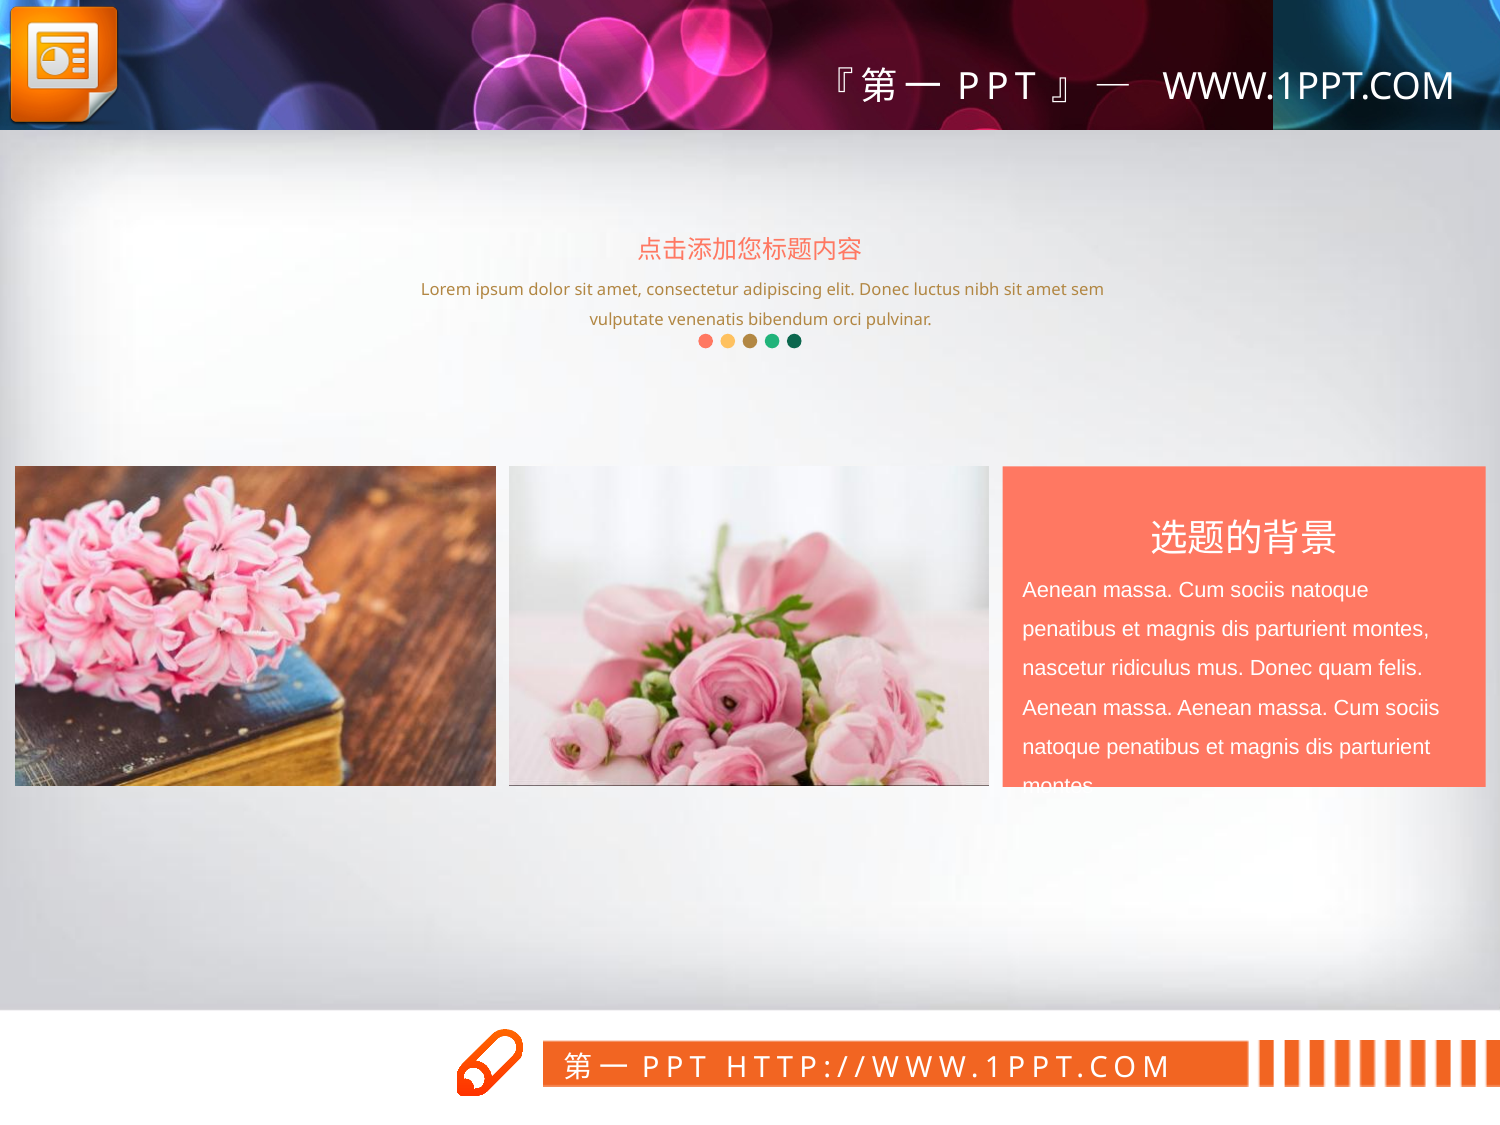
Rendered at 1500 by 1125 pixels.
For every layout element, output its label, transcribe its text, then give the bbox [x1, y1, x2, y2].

text_box Lorem ipsum dolor sit amet, consectetur adipiscing elit. Donec luctus nibh sit amet sem vulputate venenatis bibendum orci pulvinar. [404, 261, 1122, 337]
text_box 点击添加您标题内容 [622, 226, 878, 261]
text_box Aenean massa. Cum sociis natoque penatibus et magnis dis parturient montes, nascetur ridiculus mus. Donec quam felis. Aenean massa. Aenean massa. Cum sociis natoque penatibus et magnis dis parturient montes [1007, 554, 1481, 806]
text_box [1002, 466, 1486, 787]
picture [543, 1040, 1500, 1087]
text_box 选题的背景 [1135, 506, 1353, 567]
picture [0, 0, 1500, 1012]
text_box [698, 333, 802, 349]
